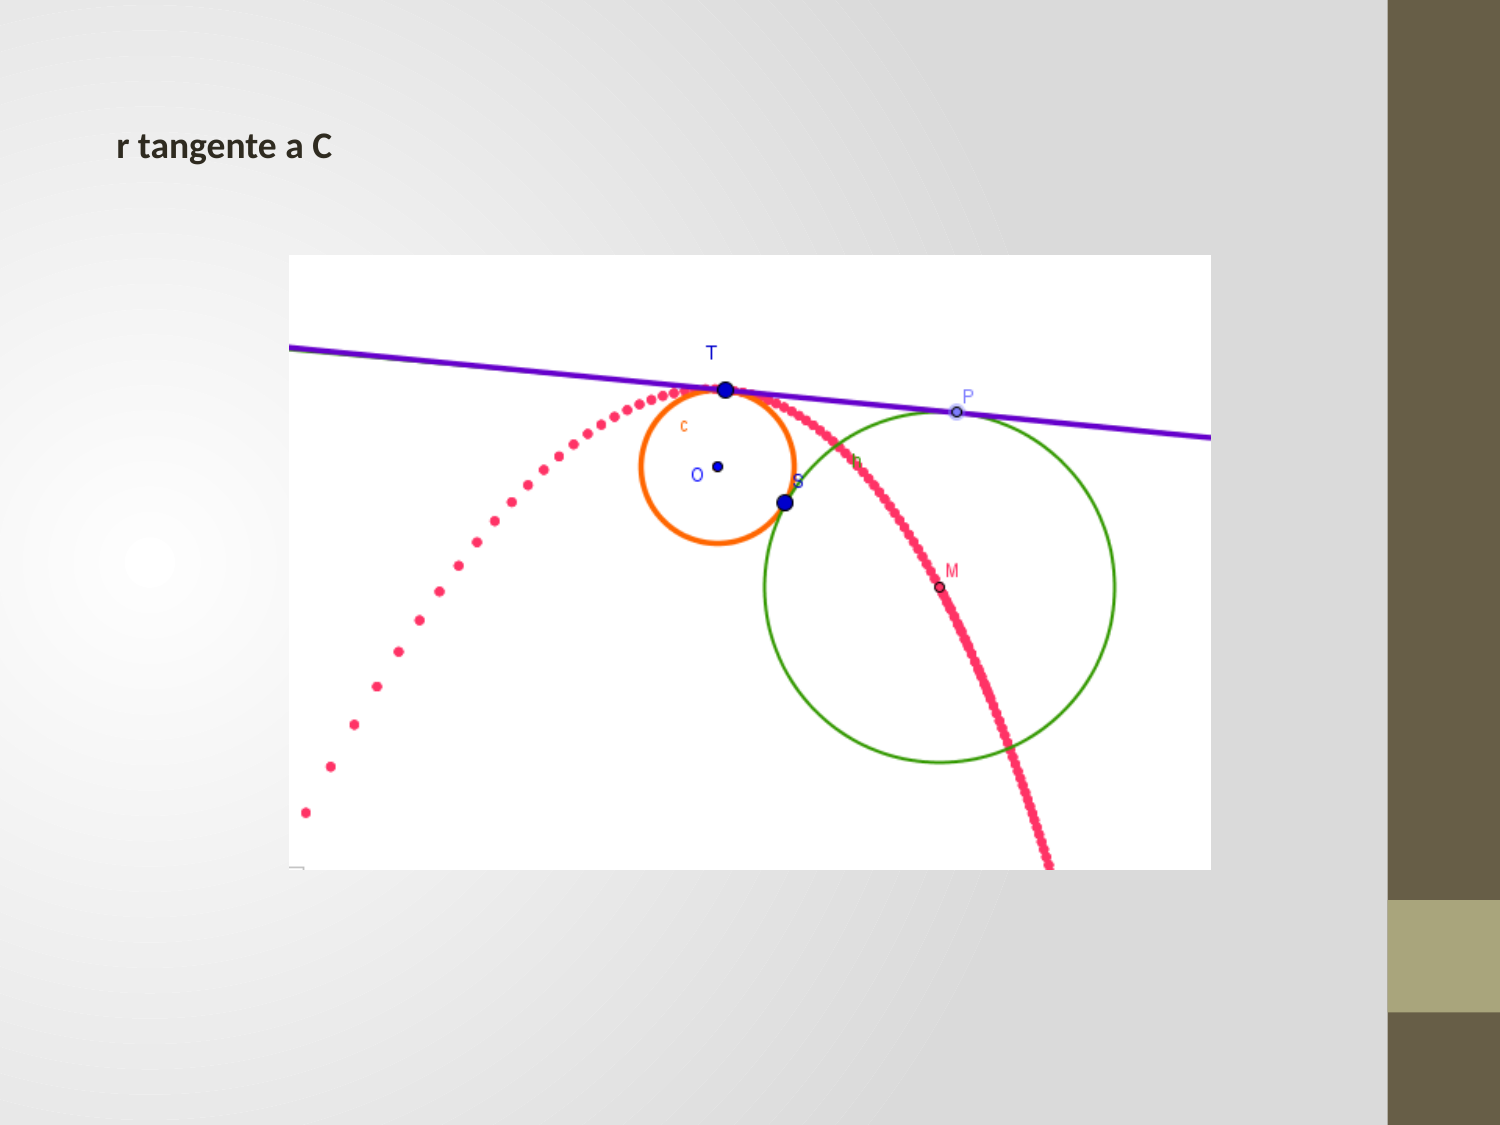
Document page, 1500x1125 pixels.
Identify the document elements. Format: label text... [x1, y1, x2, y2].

text_box r tangente a C [101, 113, 348, 174]
picture [288, 254, 1212, 870]
